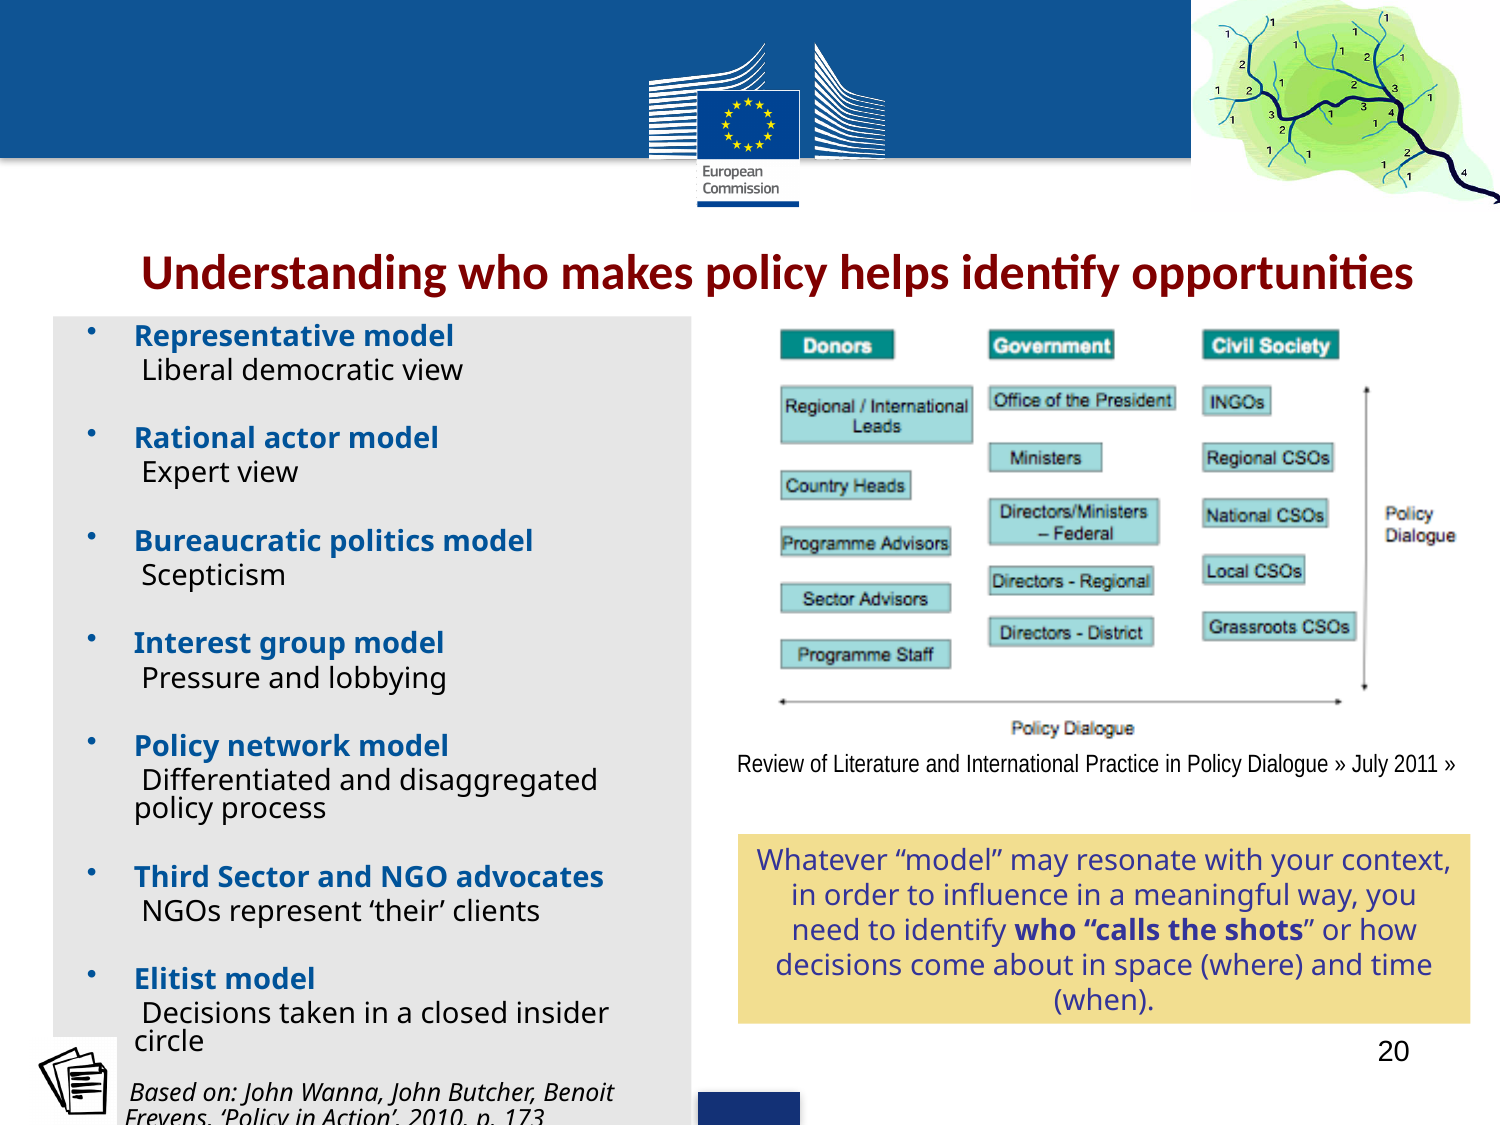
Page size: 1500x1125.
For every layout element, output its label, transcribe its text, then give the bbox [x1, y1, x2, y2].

text_box Review of Literature and International Practice in Policy Dialogue » July 2011 » [655, 739, 1477, 785]
list Representative model Liberal democratic view Rational actor model Expert view Bureaucratic politics model Scepticism Interest group model Pressure and lobbying Policy network model Differentiated and disaggregated policy process Third Sector and NGO advocates NGOs represent ‘their’ clients Elitist model Decisions taken in a closed insider circle Based on: John Wanna, John Butcher, Benoit Freyens, ‘Policy in Action’, 2010, p. 173 [52, 317, 692, 1125]
picture [1191, 0, 1500, 212]
picture [29, 1037, 118, 1125]
slide_number 20 [1074, 1024, 1426, 1103]
text_box Whatever “model” may resonate with your context, in order to influence in a meaningful way, you need to identify who “calls the shots” or how decisions come about in space (where) and time (when). [738, 834, 1471, 1024]
picture [649, 42, 885, 208]
picture [761, 325, 1476, 754]
text_box Understanding who makes policy helps identify opportunities [0, 231, 1500, 317]
